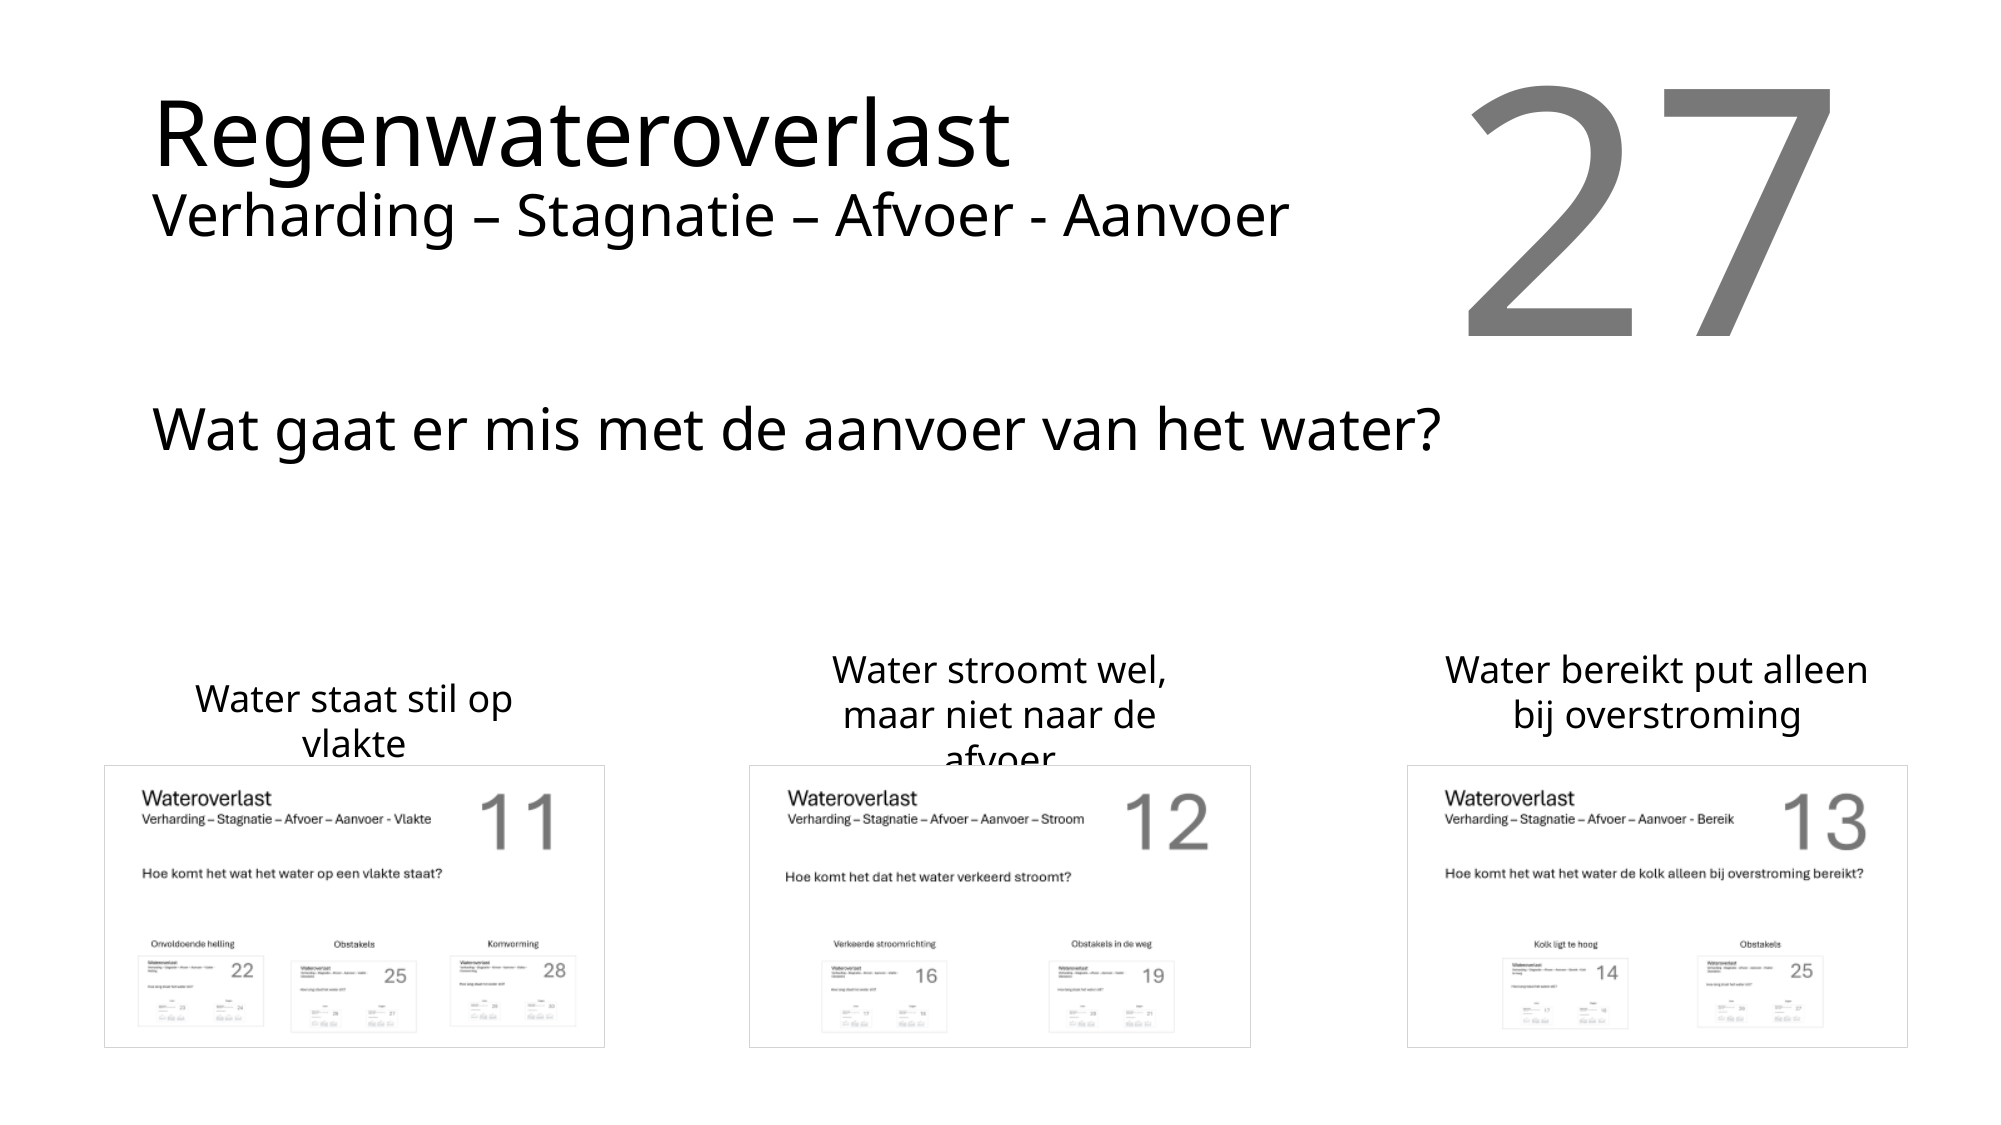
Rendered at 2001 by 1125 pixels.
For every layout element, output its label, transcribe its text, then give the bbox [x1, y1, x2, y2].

picture [105, 766, 604, 1047]
picture [750, 766, 1250, 1047]
picture [1408, 766, 1907, 1047]
text_box Water stroomt wel, maar niet naar de afvoer [771, 639, 1229, 765]
text_box Water staat stil op vlakte [137, 668, 572, 765]
slide_number 27 [1396, 59, 1863, 393]
title Regenwateroverlast Verharding – Stagnatie – Afvoer - Aanvoer [137, 59, 1360, 278]
list Wat gaat er mis met de aanvoer van het water? [137, 392, 1863, 534]
text_box Water bereikt put alleen bij overstroming [1428, 639, 1887, 744]
